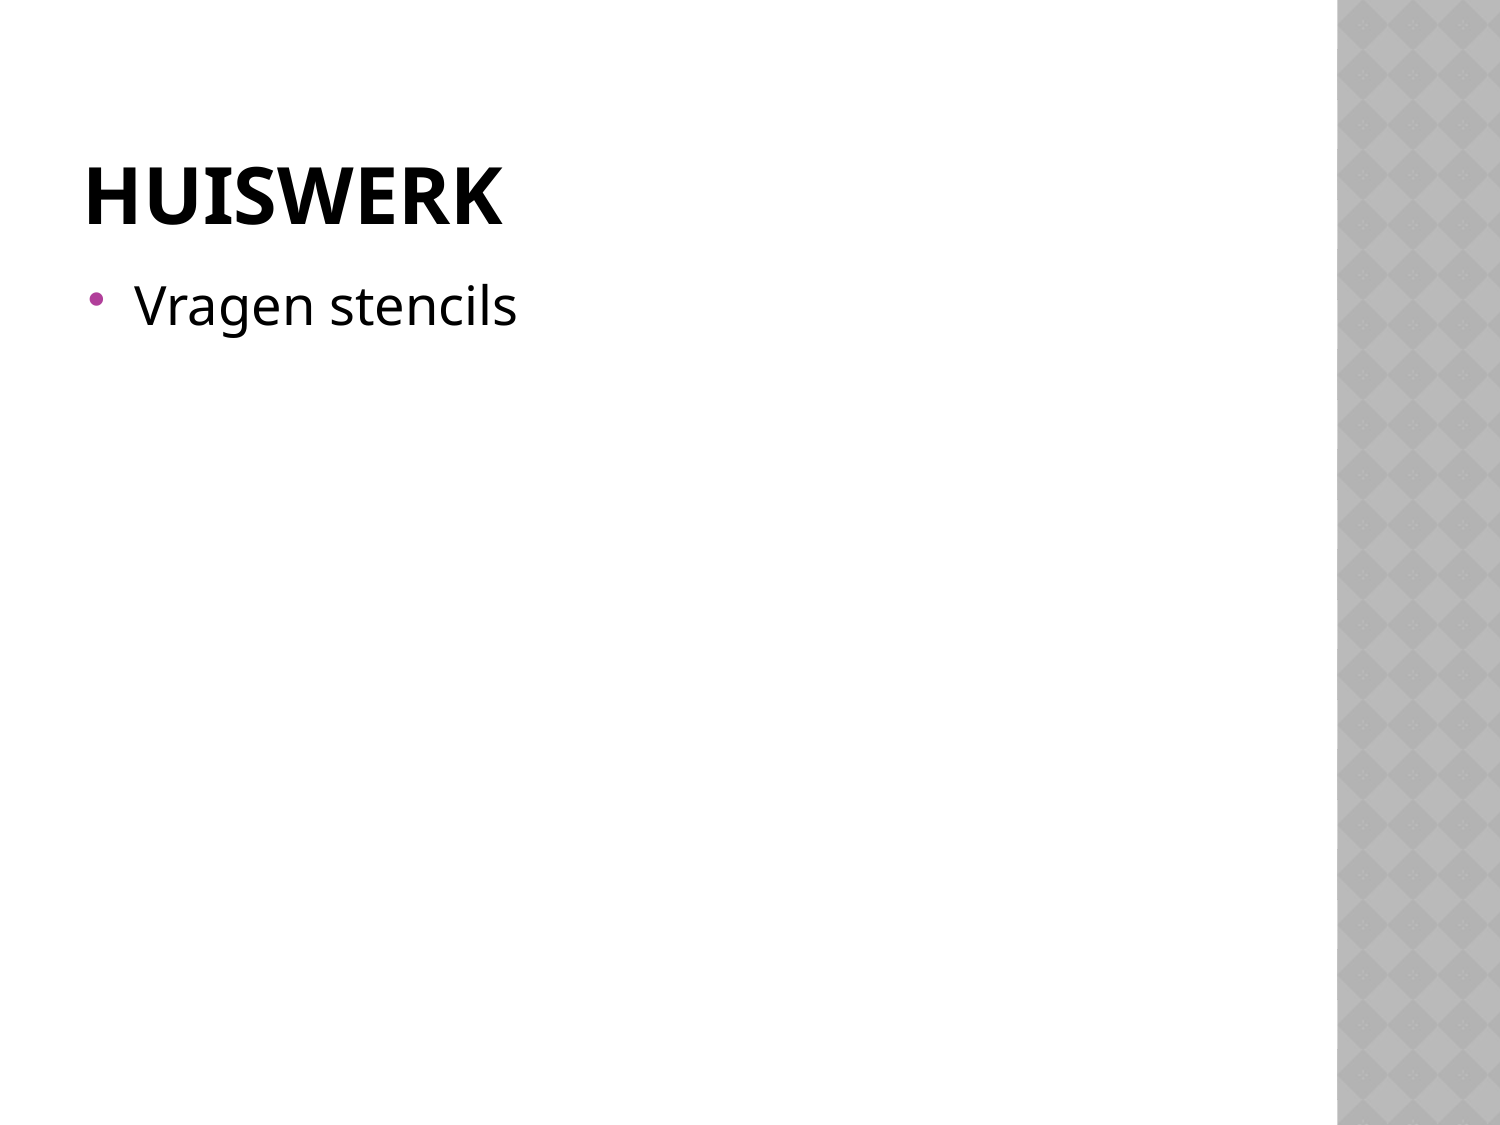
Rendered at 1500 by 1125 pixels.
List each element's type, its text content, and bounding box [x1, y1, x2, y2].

list Vragen stencils [75, 264, 1263, 1059]
title Huiswerk [75, 52, 1263, 240]
